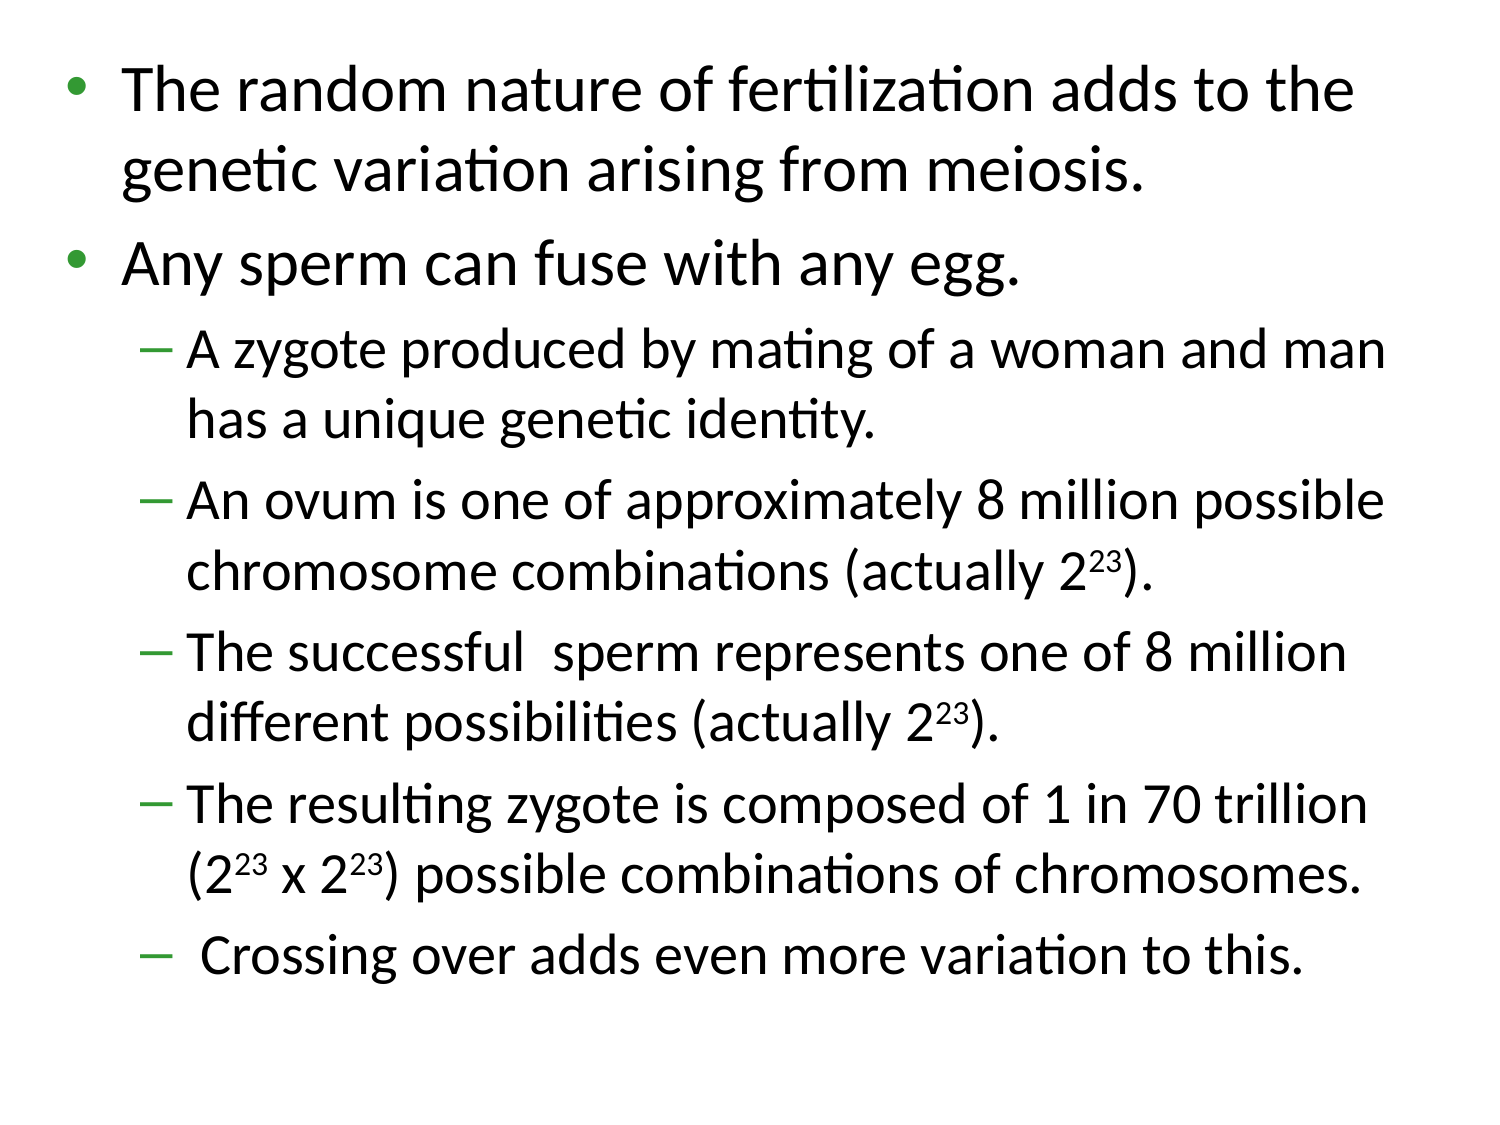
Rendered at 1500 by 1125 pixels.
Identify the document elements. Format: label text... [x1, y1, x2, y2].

list The random nature of fertilization adds to the genetic variation arising from meiosis. Any sperm can fuse with any egg. A zygote produced by mating of a woman and man has a unique genetic identity. An ovum is one of approximately 8 million possible chromosome combinations (actually 223). The successful sperm represents one of 8 million different possibilities (actually 223). The resulting zygote is composed of 1 in 70 trillion (223 x 223) possible combinations of chromosomes. Crossing over adds even more variation to this. [50, 37, 1425, 995]
